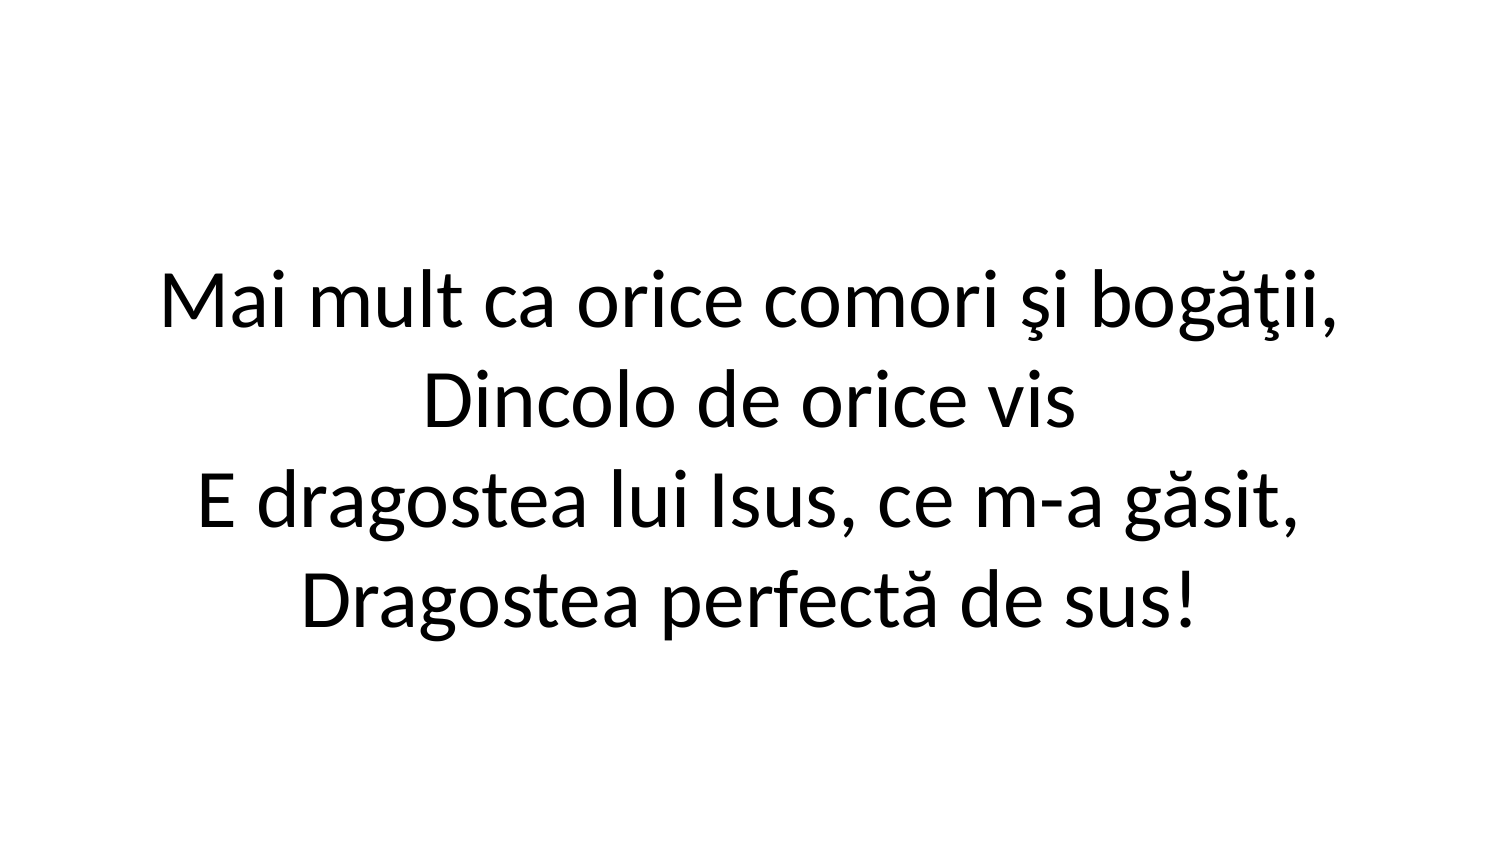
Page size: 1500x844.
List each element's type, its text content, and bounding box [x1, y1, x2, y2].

text_box Mai mult ca orice comori şi bogăţii, Dincolo de orice vis E dragostea lui Isus, ce m-a găsit, Dragostea perfectă de sus! [143, 192, 1357, 652]
